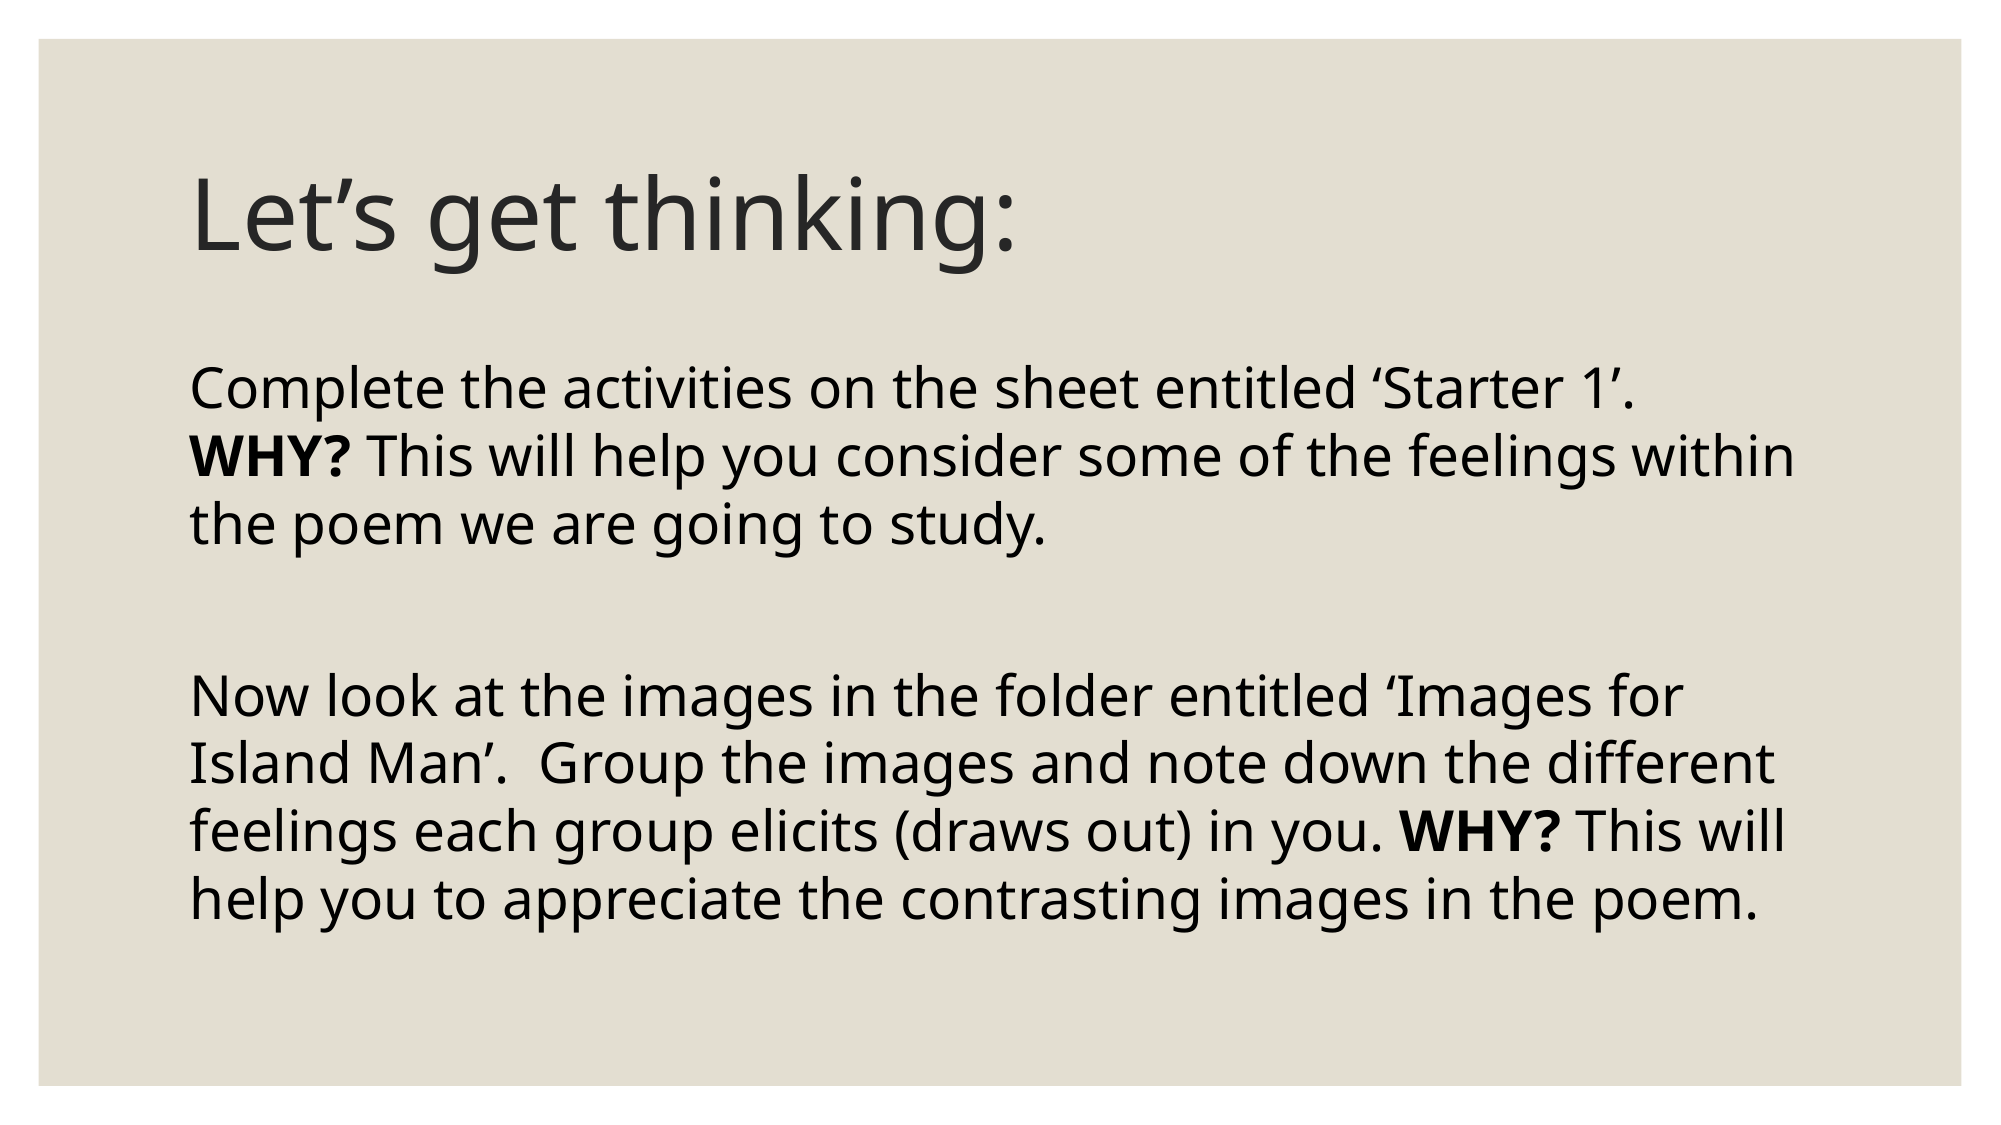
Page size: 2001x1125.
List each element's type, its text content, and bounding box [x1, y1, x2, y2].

list Complete the activities on the sheet entitled ‘Starter 1’. WHY? This will help you consider some of the feelings within the poem we are going to study. Now look at the images in the folder entitled ‘Images for Island Man’. Group the images and note down the different feelings each group elicits (draws out) in you. WHY? This will help you to appreciate the contrasting images in the poem. [174, 345, 1825, 990]
title Let’s get thinking: [174, 105, 1825, 331]
